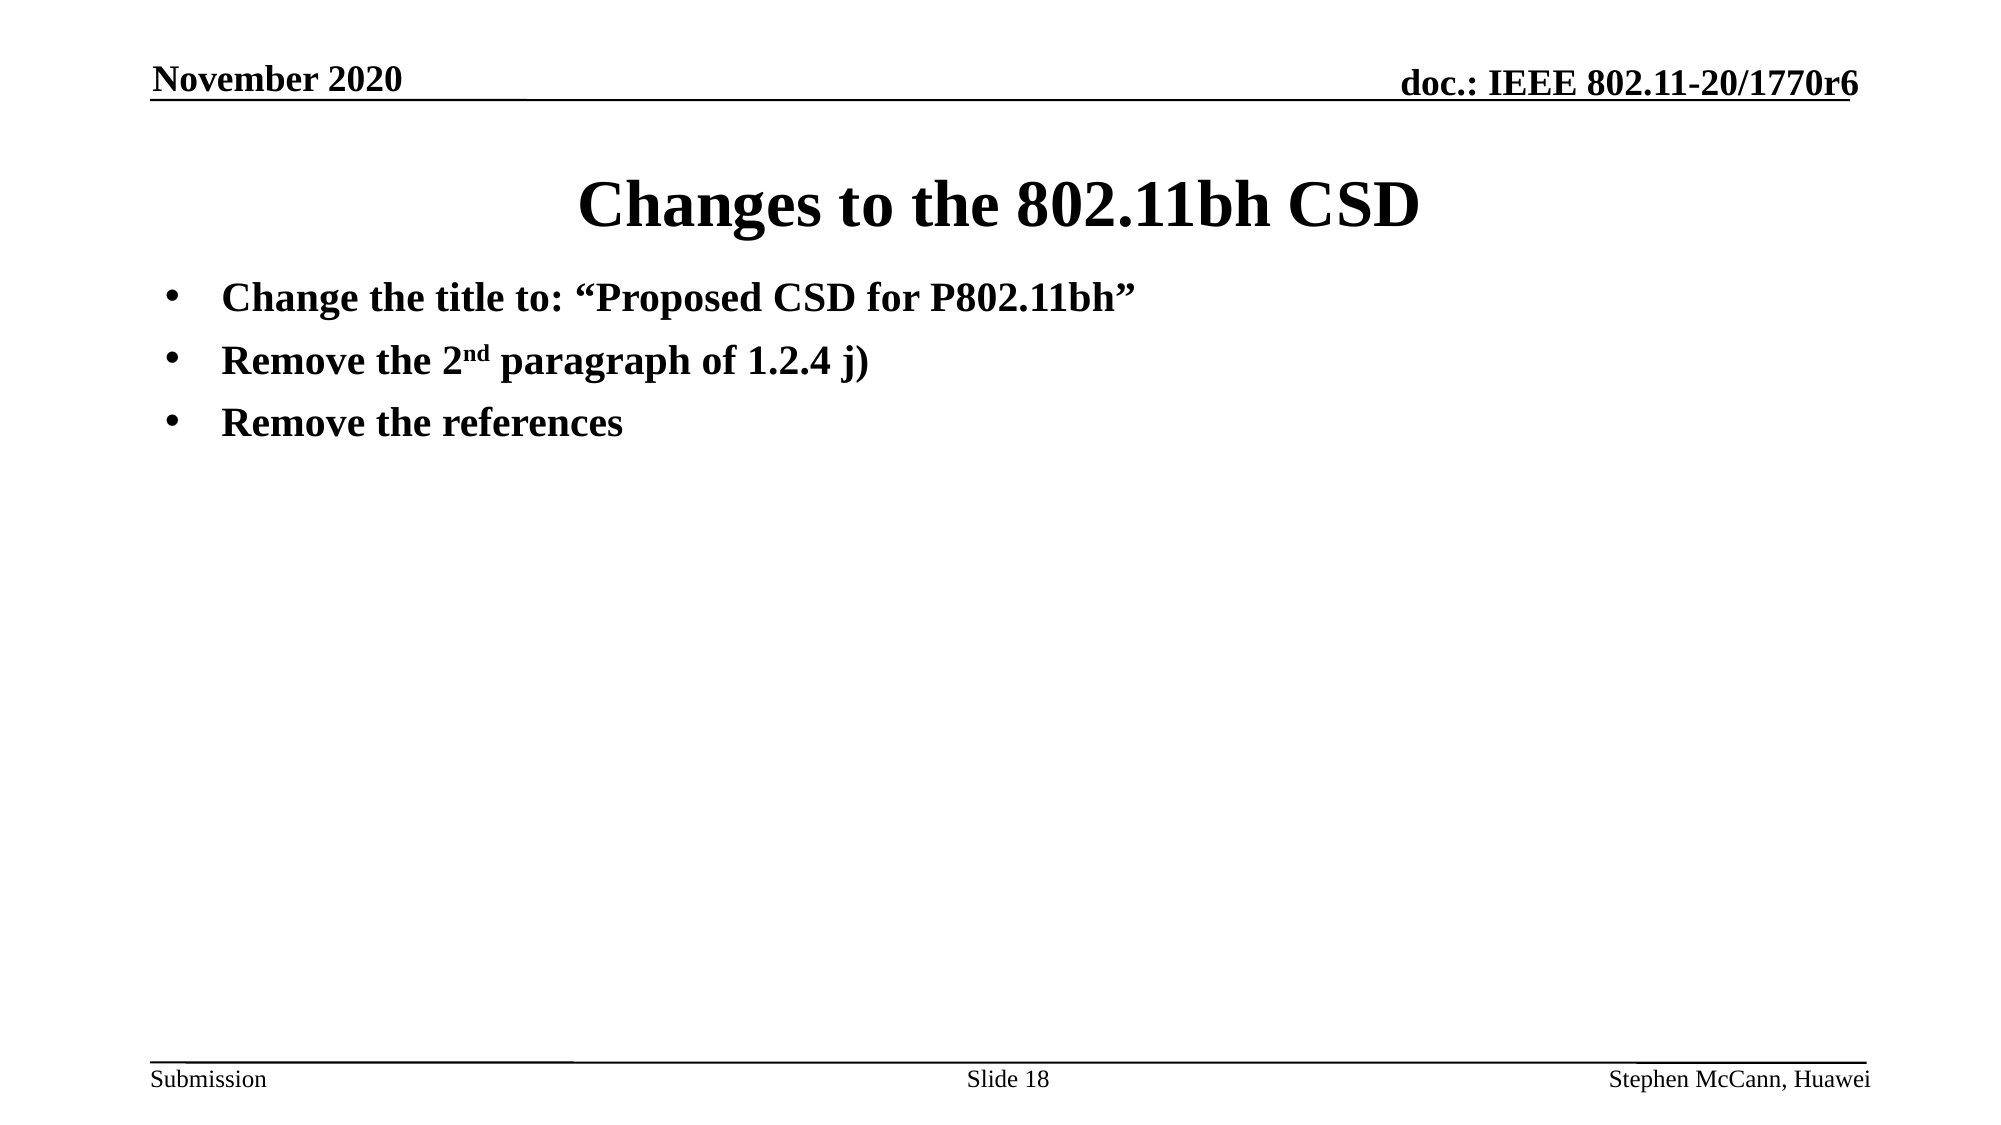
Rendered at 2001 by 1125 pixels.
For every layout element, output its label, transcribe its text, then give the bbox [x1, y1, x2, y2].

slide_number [152, 54, 563, 100]
list Change the title to: “Proposed CSD for P802.11bh” Remove the 2nd paragraph of 1.2.4 j) Remove the references [149, 262, 1850, 1013]
title Changes to the 802.11bh CSD [149, 112, 1850, 262]
footer Stephen McCann, Huawei [1174, 1061, 1872, 1093]
slide_number Slide 18 [950, 1061, 1067, 1123]
